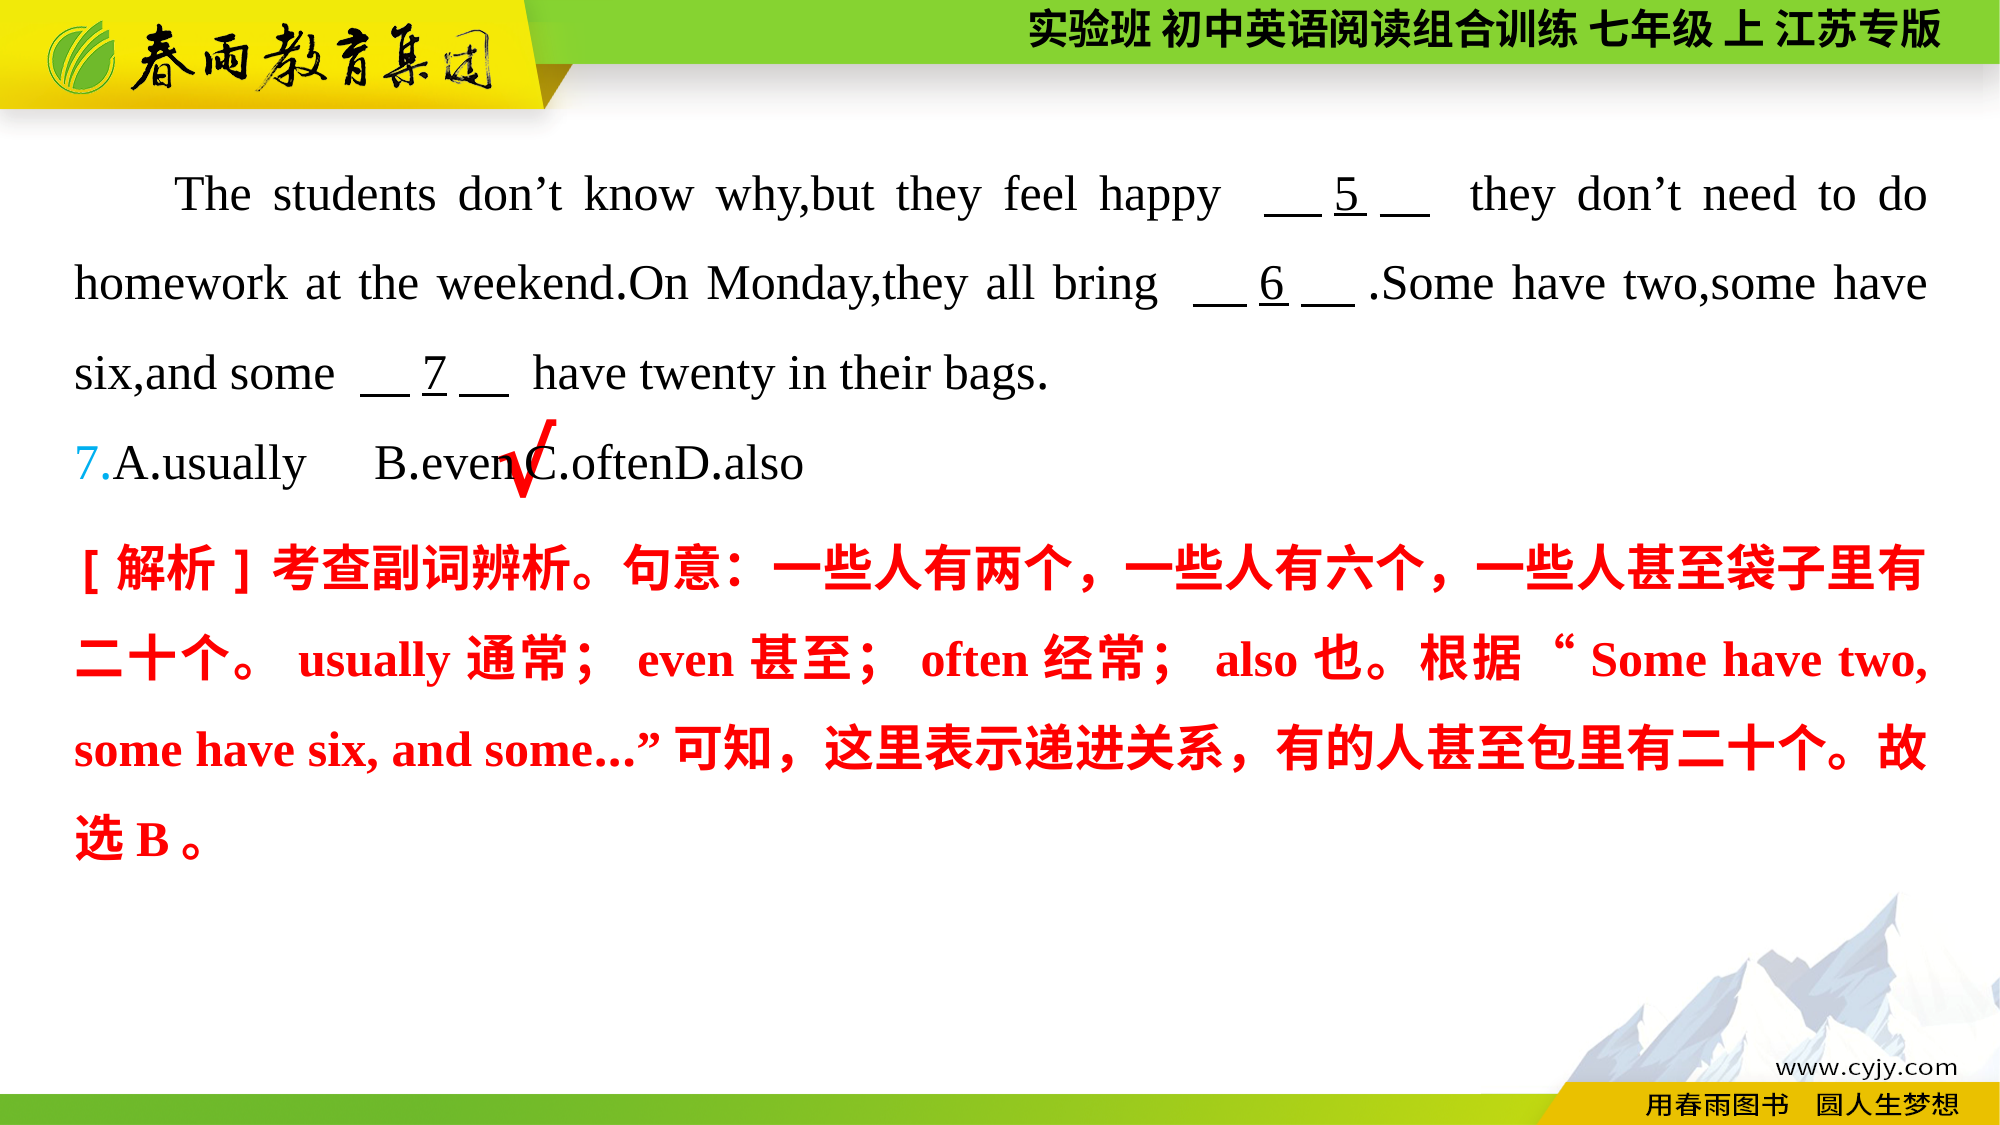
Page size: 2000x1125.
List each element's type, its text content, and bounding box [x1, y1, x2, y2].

list The students don’t know why,but they feel happy 5 they don’t need to do homework at the weekend.On Monday,they all bring 6 .Some have two,some have six,and some 7 have twenty in their bags. 7.A.usually B.even C.often D.also [59, 122, 1944, 498]
picture [0, 0, 2000, 1125]
text_box [解析]考查副词辨析。句意：一些人有两个，一些人有六个，一些人甚至袋子里有二十个。usually通常；even甚至；often经常；also也。根据“Some have two, some have six, and some...”可知，这里表示递进关系，有的人甚至包里有二十个。故选B。 [59, 498, 1944, 874]
